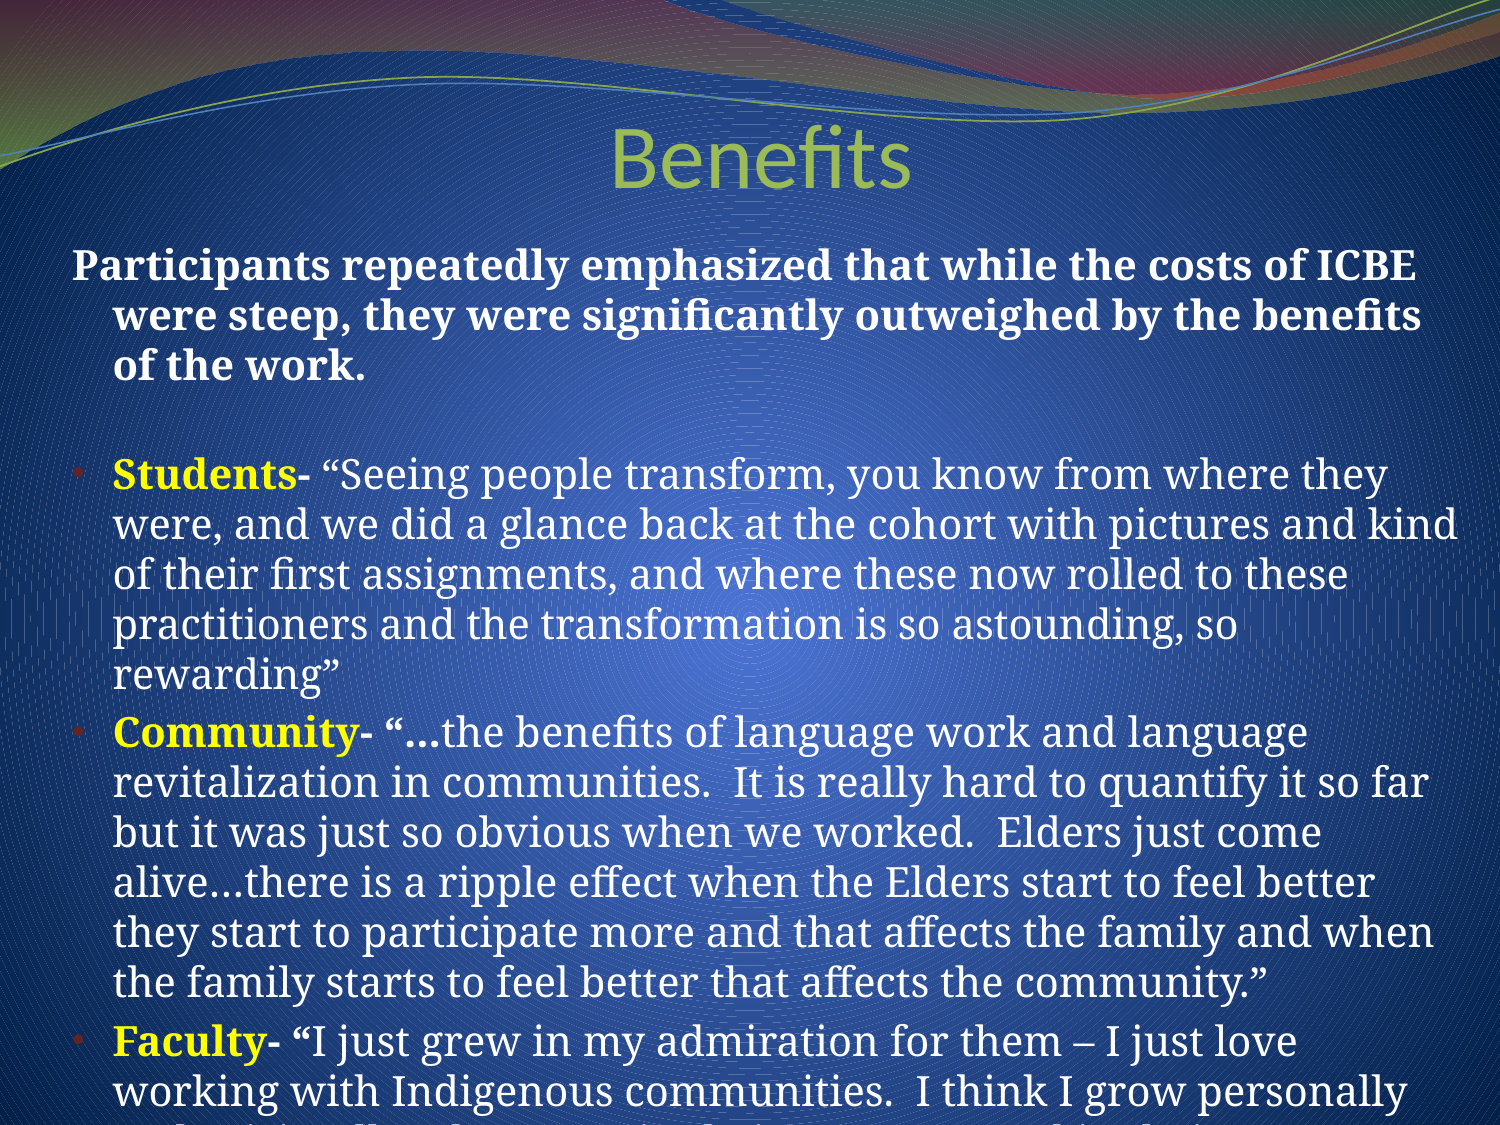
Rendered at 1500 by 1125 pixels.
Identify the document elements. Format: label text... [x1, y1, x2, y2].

text_box Benefits [395, 89, 1128, 215]
list Participants repeatedly emphasized that while the costs of ICBE were steep, they were significantly outweighed by the benefits of the work. Students- “Seeing people transform, you know from where they were, and we did a glance back at the cohort with pictures and kind of their first assignments, and where these now rolled to these practitioners and the transformation is so astounding, so rewarding” Community- “...the benefits of language work and language revitalization in communities. It is really hard to quantify it so far but it was just so obvious when we worked. Elders just come alive…there is a ripple effect when the Elders start to feel better they start to participate more and that affects the family and when the family starts to feel better that affects the community.” Faculty- “I just grew in my admiration for them – I just love working with Indigenous communities. I think I grow personally and spiritually when I am in their company and in their community. I feel it is an honour.” [0, 231, 1471, 693]
